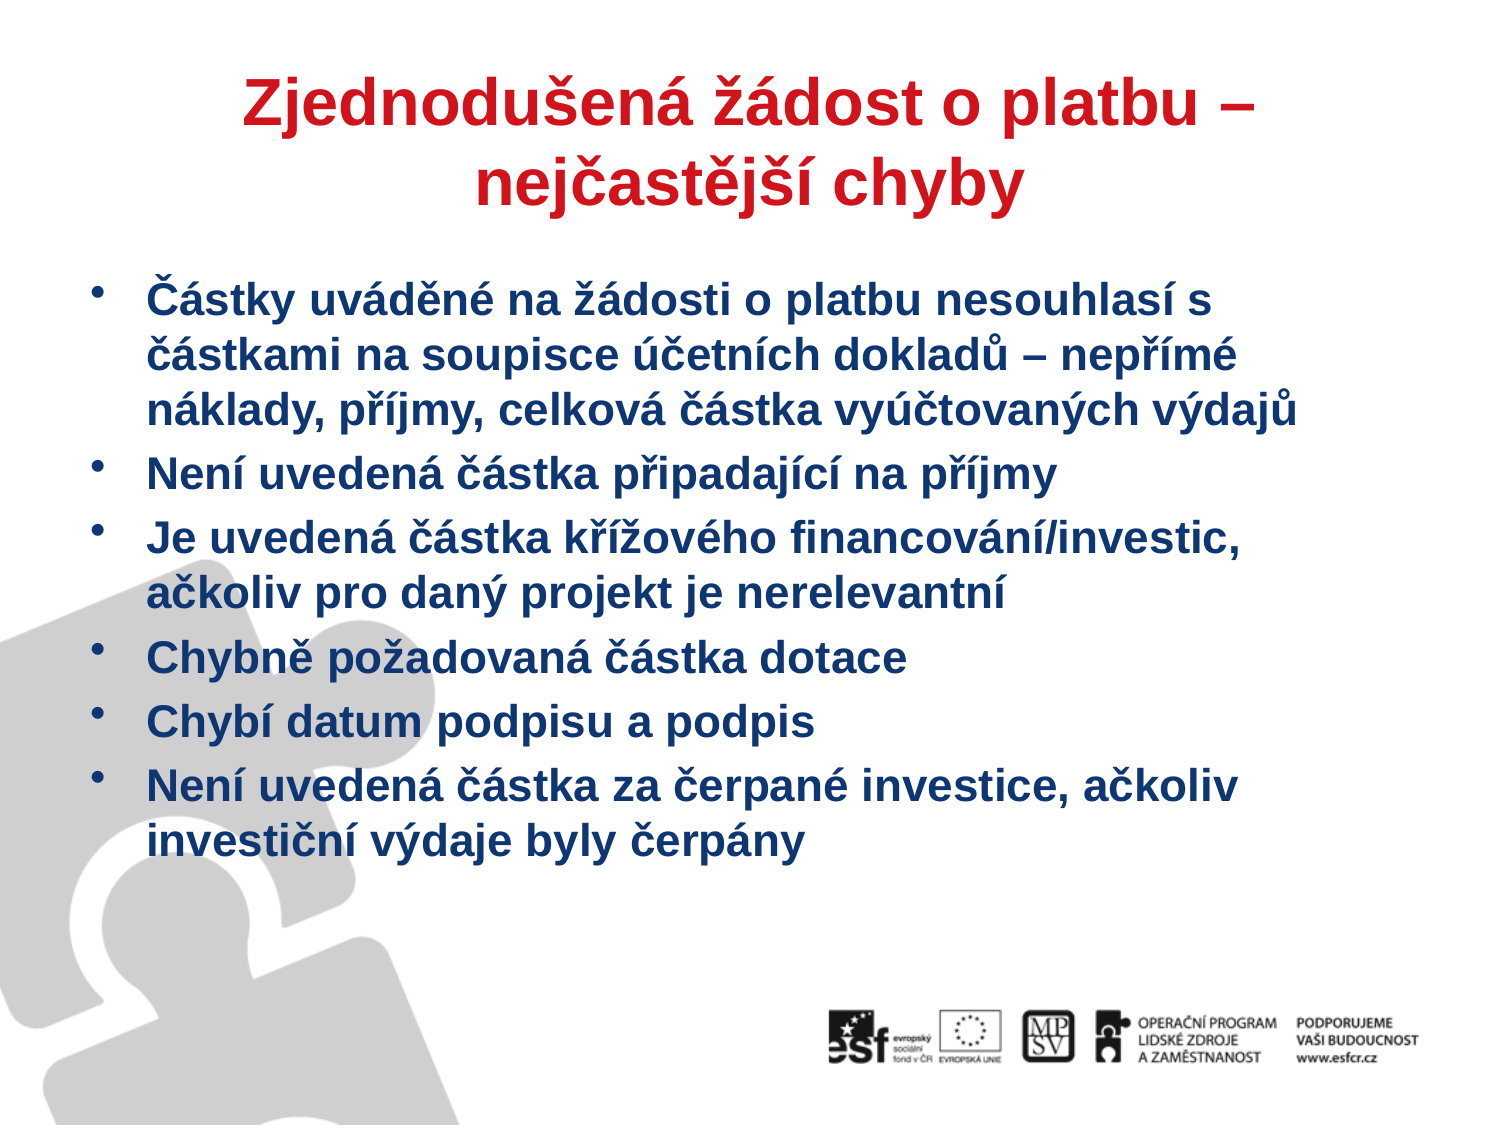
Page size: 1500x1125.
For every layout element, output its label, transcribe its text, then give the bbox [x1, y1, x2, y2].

list Částky uváděné na žádosti o platbu nesouhlasí s částkami na soupisce účetních dokladů – nepřímé náklady, příjmy, celková částka vyúčtovaných výdajů Není uvedená částka připadající na příjmy Je uvedená částka křížového financování/investic, ačkoliv pro daný projekt je nerelevantní Chybně požadovaná částka dotace Chybí datum podpisu a podpis Není uvedená částka za čerpané investice, ačkoliv investiční výdaje byly čerpány [74, 262, 1426, 1006]
title Zjednodušená žádost o platbu – nejčastější chyby [74, 44, 1426, 233]
picture [0, 0, 1500, 1125]
